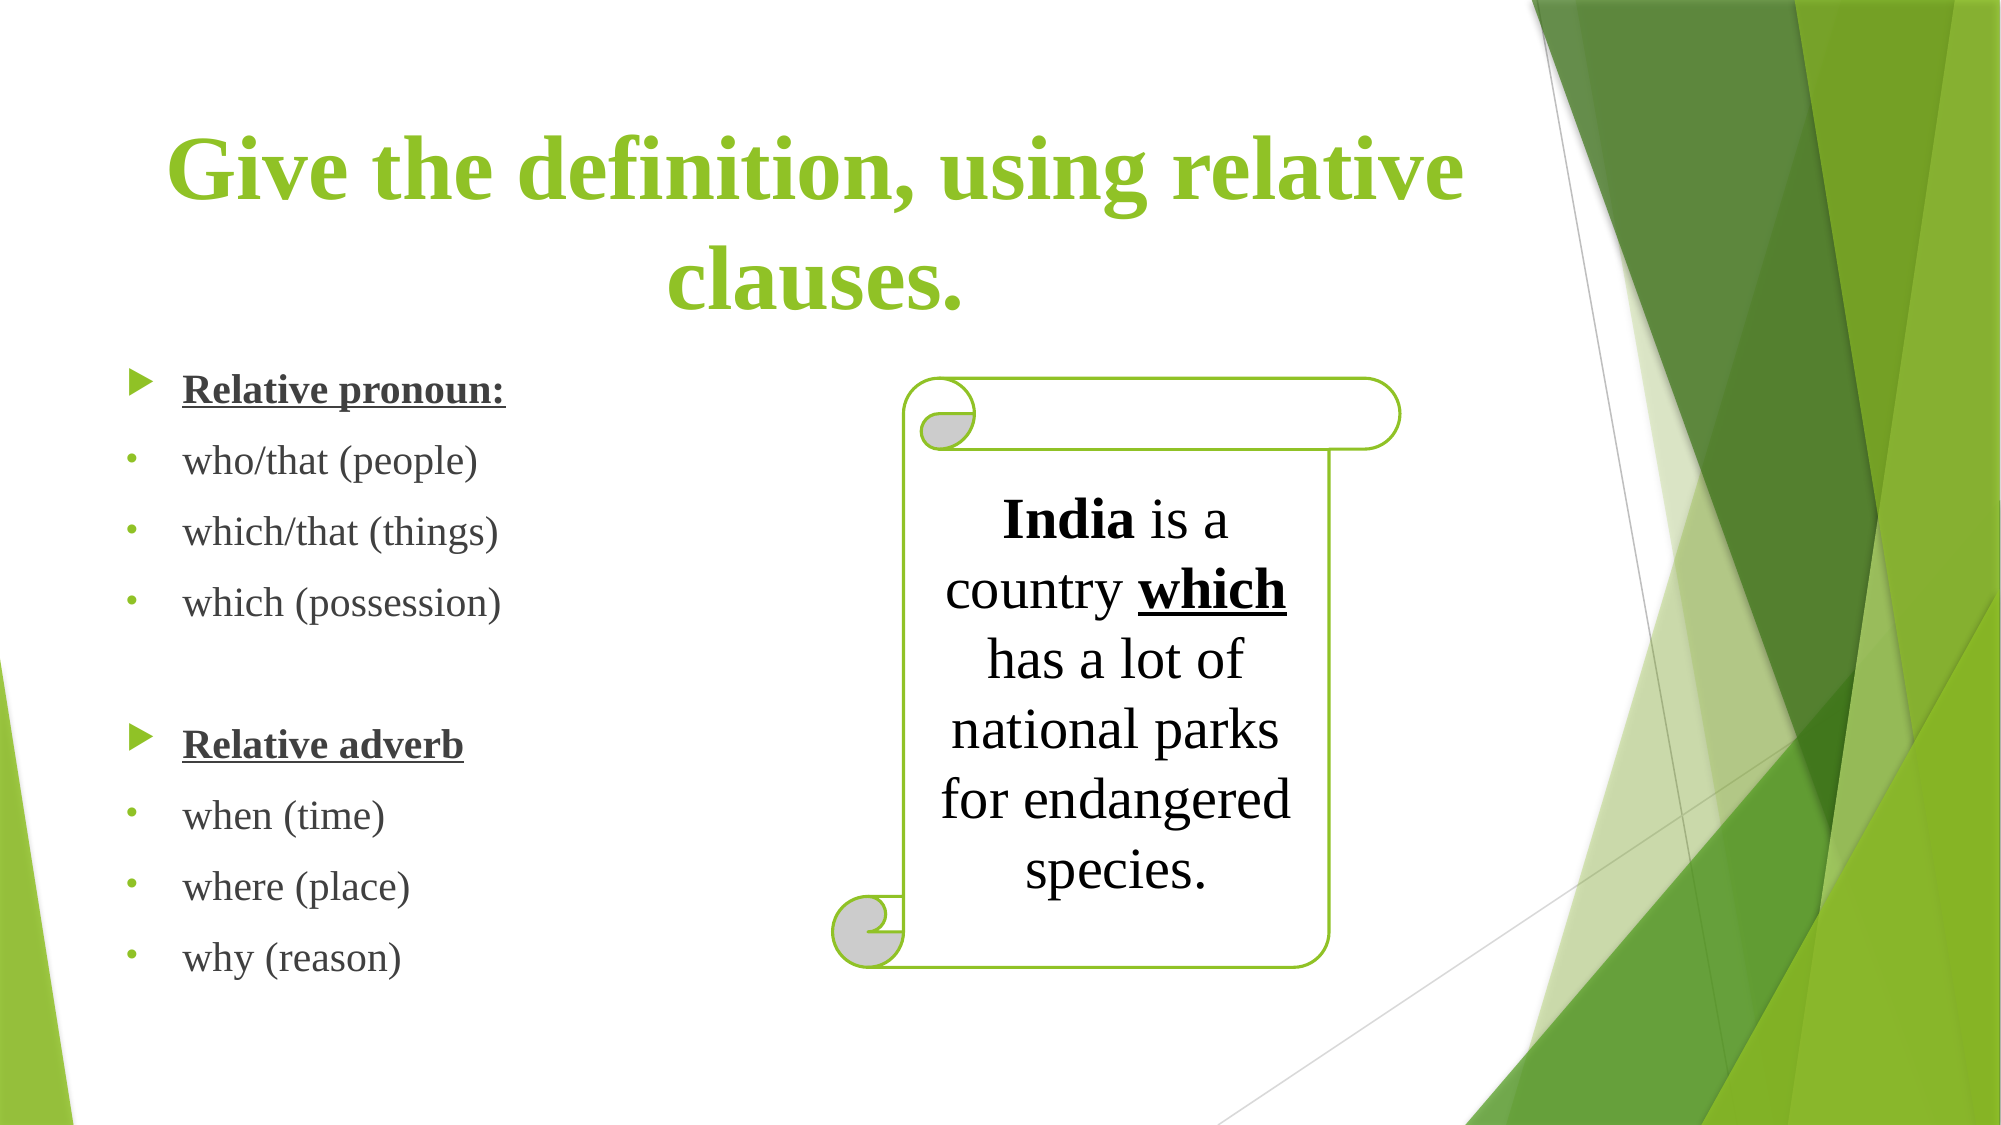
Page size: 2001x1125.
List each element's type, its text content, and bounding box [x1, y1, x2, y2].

list Relative pronoun: who/that (people) which/that (things) which (possession) Relative adverb when (time) where (place) why (reason) [111, 354, 1522, 992]
text_box India is a country which has a lot of national parks for endangered species. [830, 376, 1402, 969]
title Give the definition, using relative clauses. [111, 99, 1522, 317]
